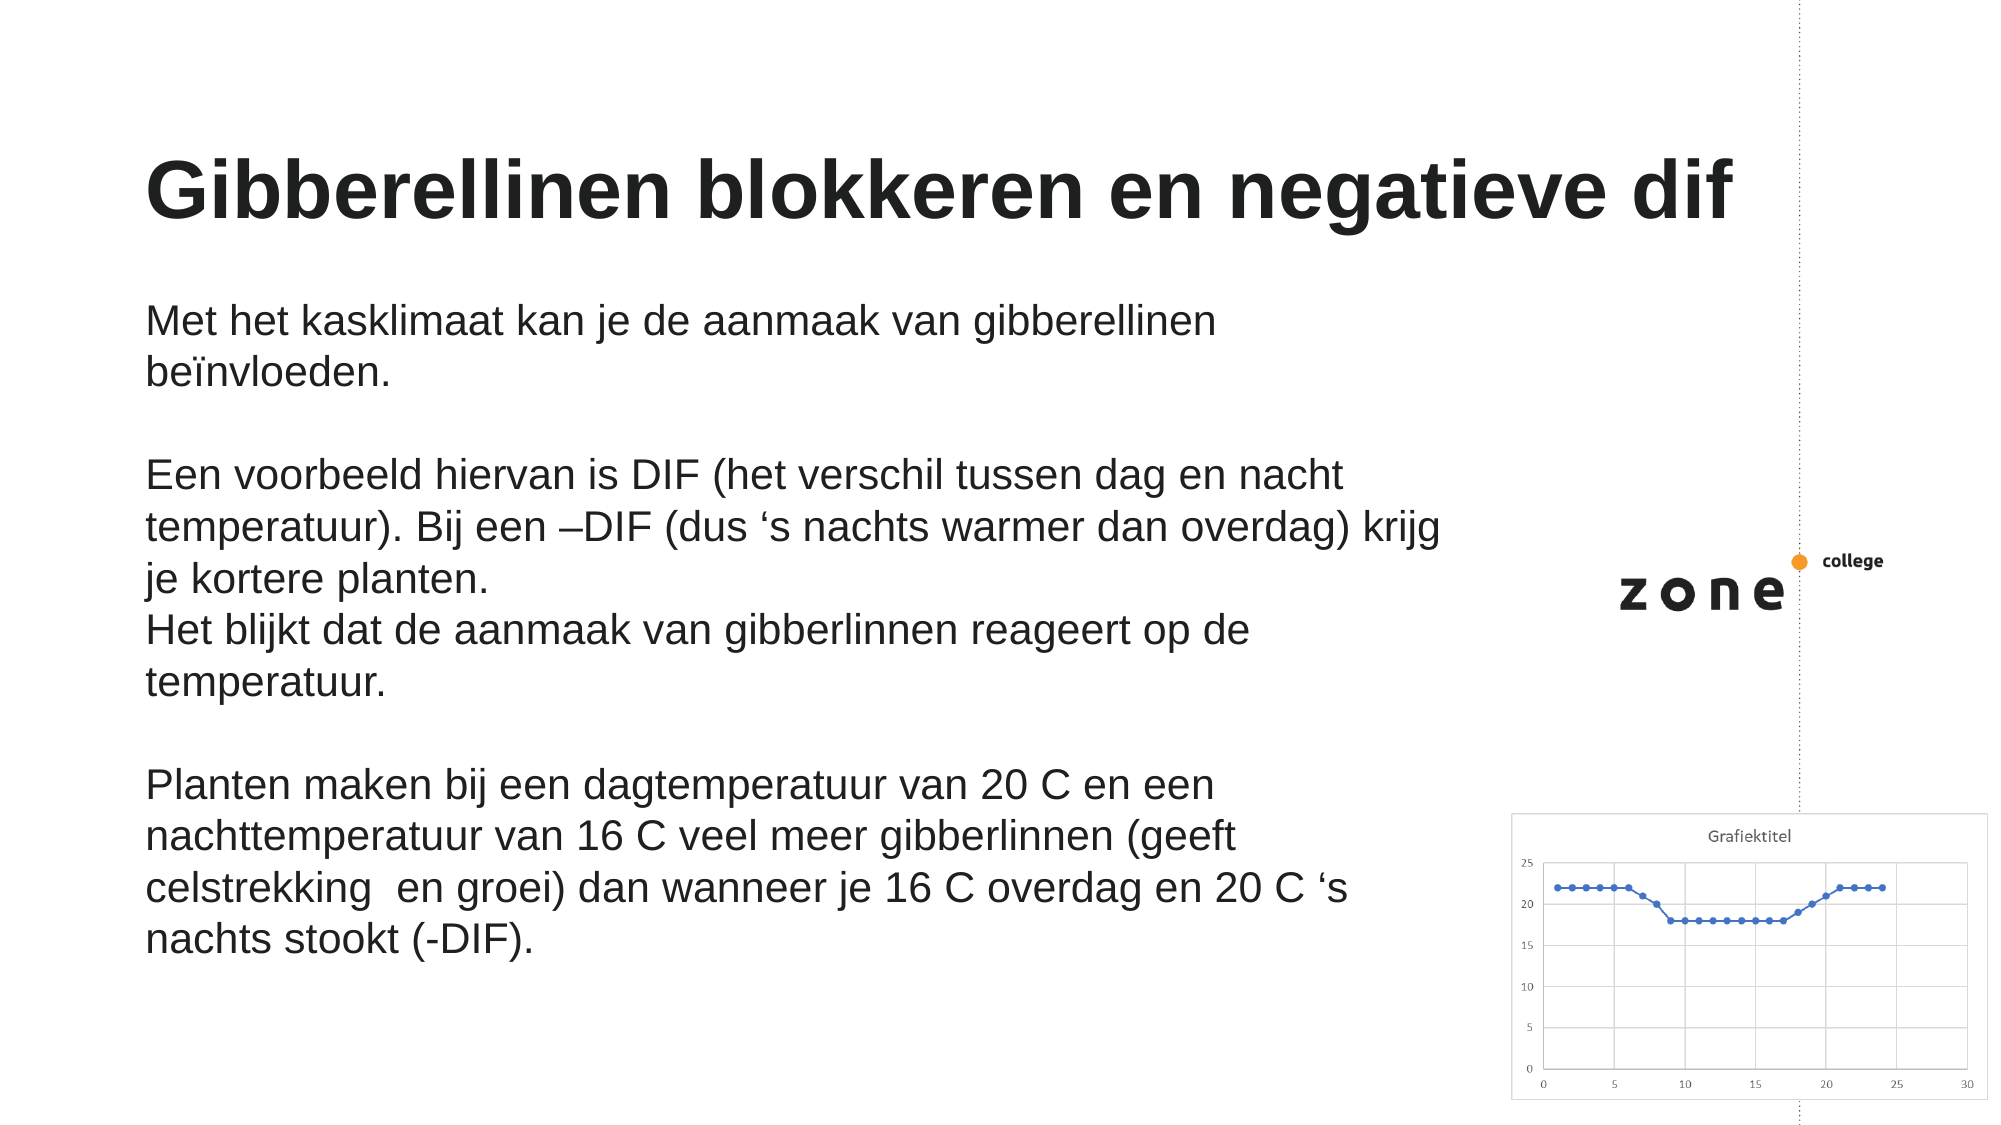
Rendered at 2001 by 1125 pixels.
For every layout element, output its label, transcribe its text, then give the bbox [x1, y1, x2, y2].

picture [1511, 0, 2001, 1125]
title Gibberellinen blokkeren en negatieve dif [145, 147, 1813, 312]
list Met het kasklimaat kan je de aanmaak van gibberellinen beïnvloeden. Een voorbeeld hiervan is DIF (het verschil tussen dag en nacht temperatuur). Bij een –DIF (dus ‘s nachts warmer dan overdag) krijg je kortere planten. Het blijkt dat de aanmaak van gibberlinnen reageert op de temperatuur. Planten maken bij een dagtemperatuur van 20 C en een nachttemperatuur van 16 C veel meer gibberlinnen (geeft celstrekking en groei) dan wanneer je 16 C overdag en 20 C ‘s nachts stookt (-DIF). [145, 292, 1445, 1070]
